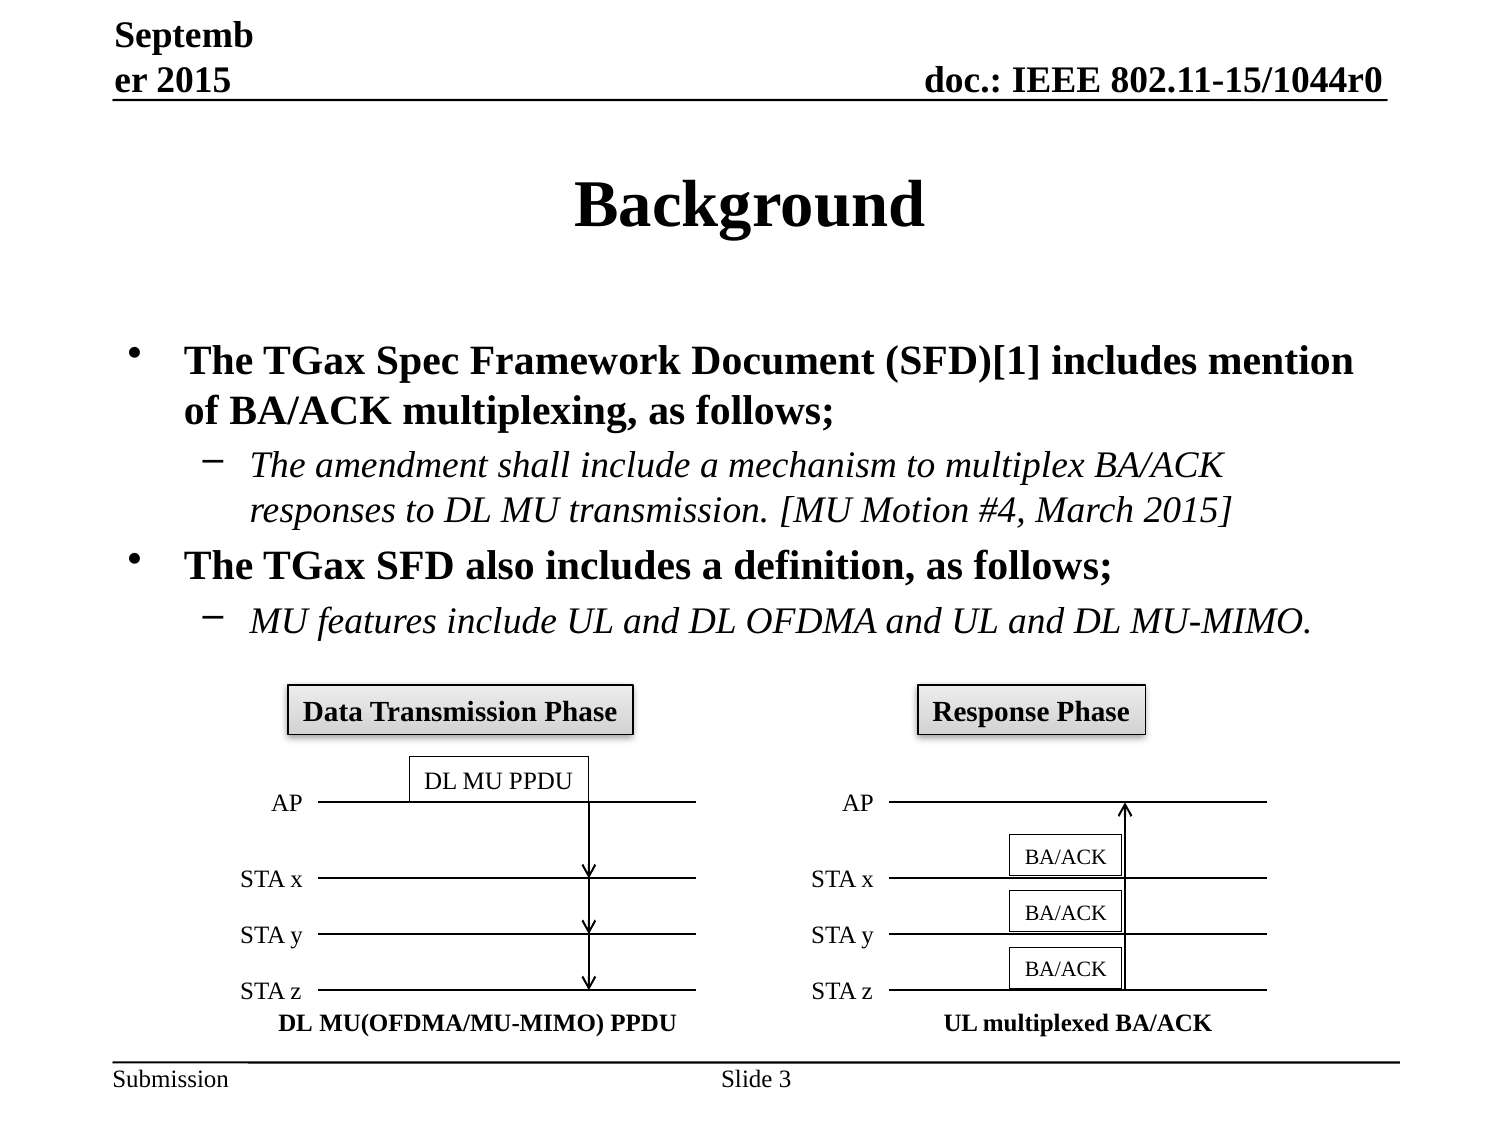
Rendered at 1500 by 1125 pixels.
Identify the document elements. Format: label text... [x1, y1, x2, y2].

list The TGax Spec Framework Document (SFD)[1] includes mention of BA/ACK multiplexing, as follows; The amendment shall include a mechanism to multiplex BA/ACK responses to DL MU transmission. [MU Motion #4, March 2015] The TGax SFD also includes a definition, as follows; MU features include UL and DL OFDMA and UL and DL MU-MIMO. [112, 324, 1388, 1001]
title Background [112, 112, 1388, 288]
slide_number Slide 3 [712, 1061, 800, 1093]
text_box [795, 779, 1268, 1046]
text_box Data Transmission Phase [287, 684, 634, 735]
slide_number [114, 54, 270, 101]
text_box Response Phase [917, 684, 1146, 735]
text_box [224, 756, 697, 1046]
